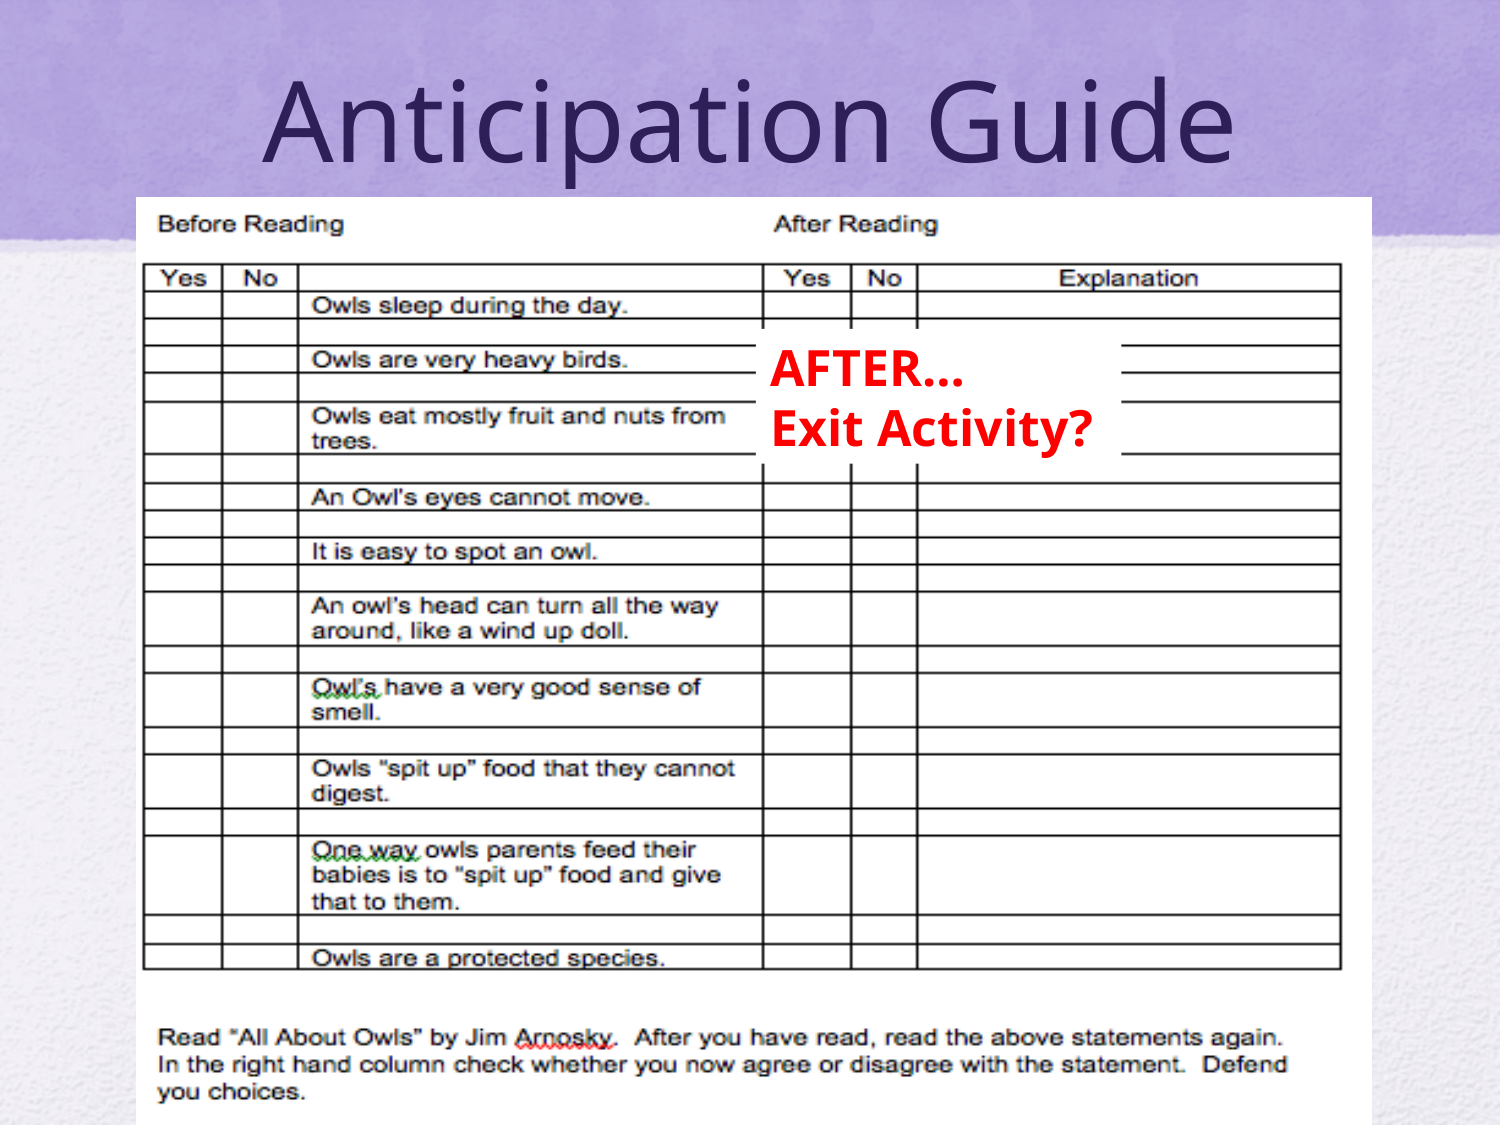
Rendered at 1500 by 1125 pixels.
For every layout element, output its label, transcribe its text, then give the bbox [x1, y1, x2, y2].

picture [0, 194, 1500, 1125]
title Anticipation Guide [129, 6, 1372, 198]
